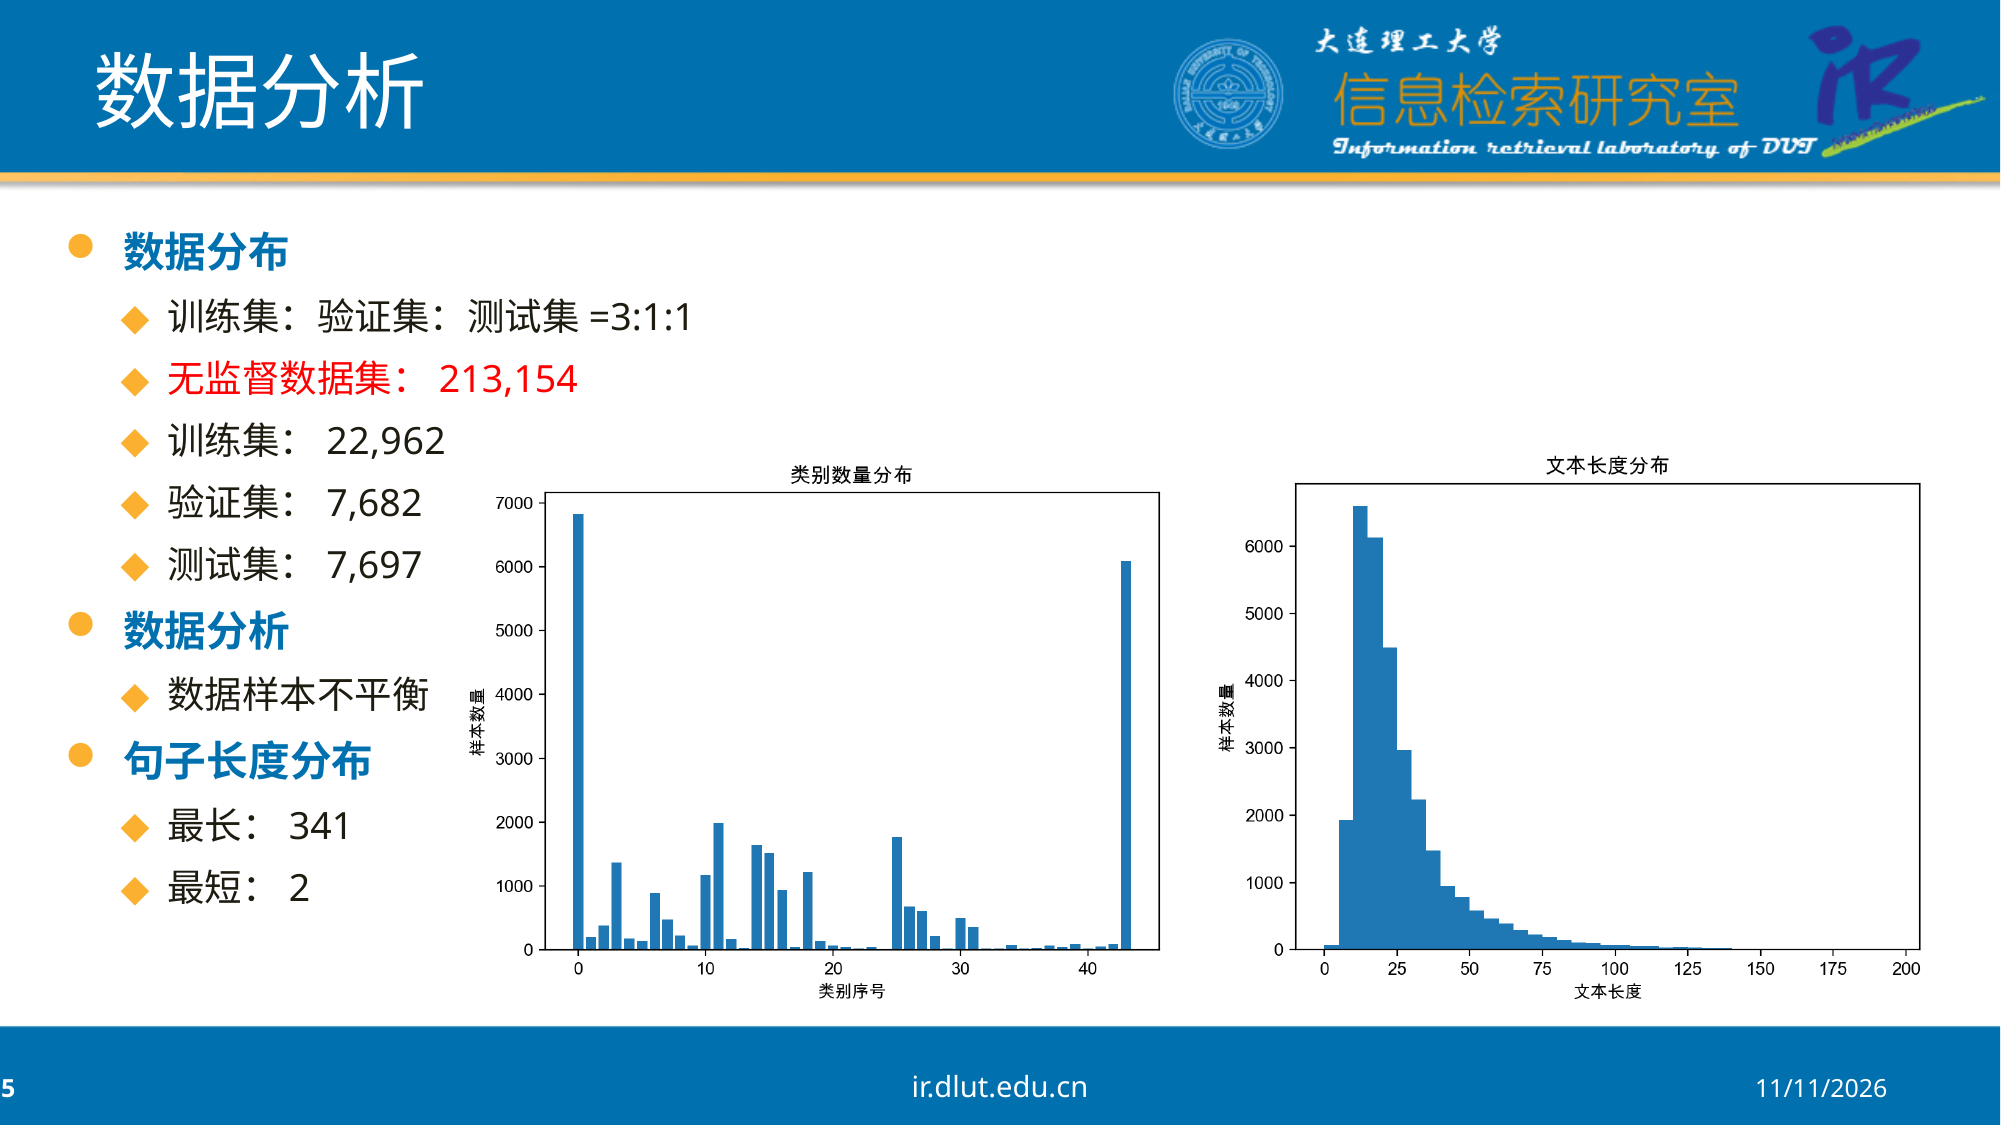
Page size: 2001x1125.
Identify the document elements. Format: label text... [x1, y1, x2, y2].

picture [0, 0, 2001, 1125]
title 数据分析 [78, 30, 1258, 148]
list 数据分布 训练集：验证集：测试集=3:1:1 无监督数据集：213,154 训练集：22,962 验证集：7,682 测试集：7,697 数据分析 数据样本不平衡 句子长度分布 最长：341 最短：2 [50, 218, 1945, 1023]
